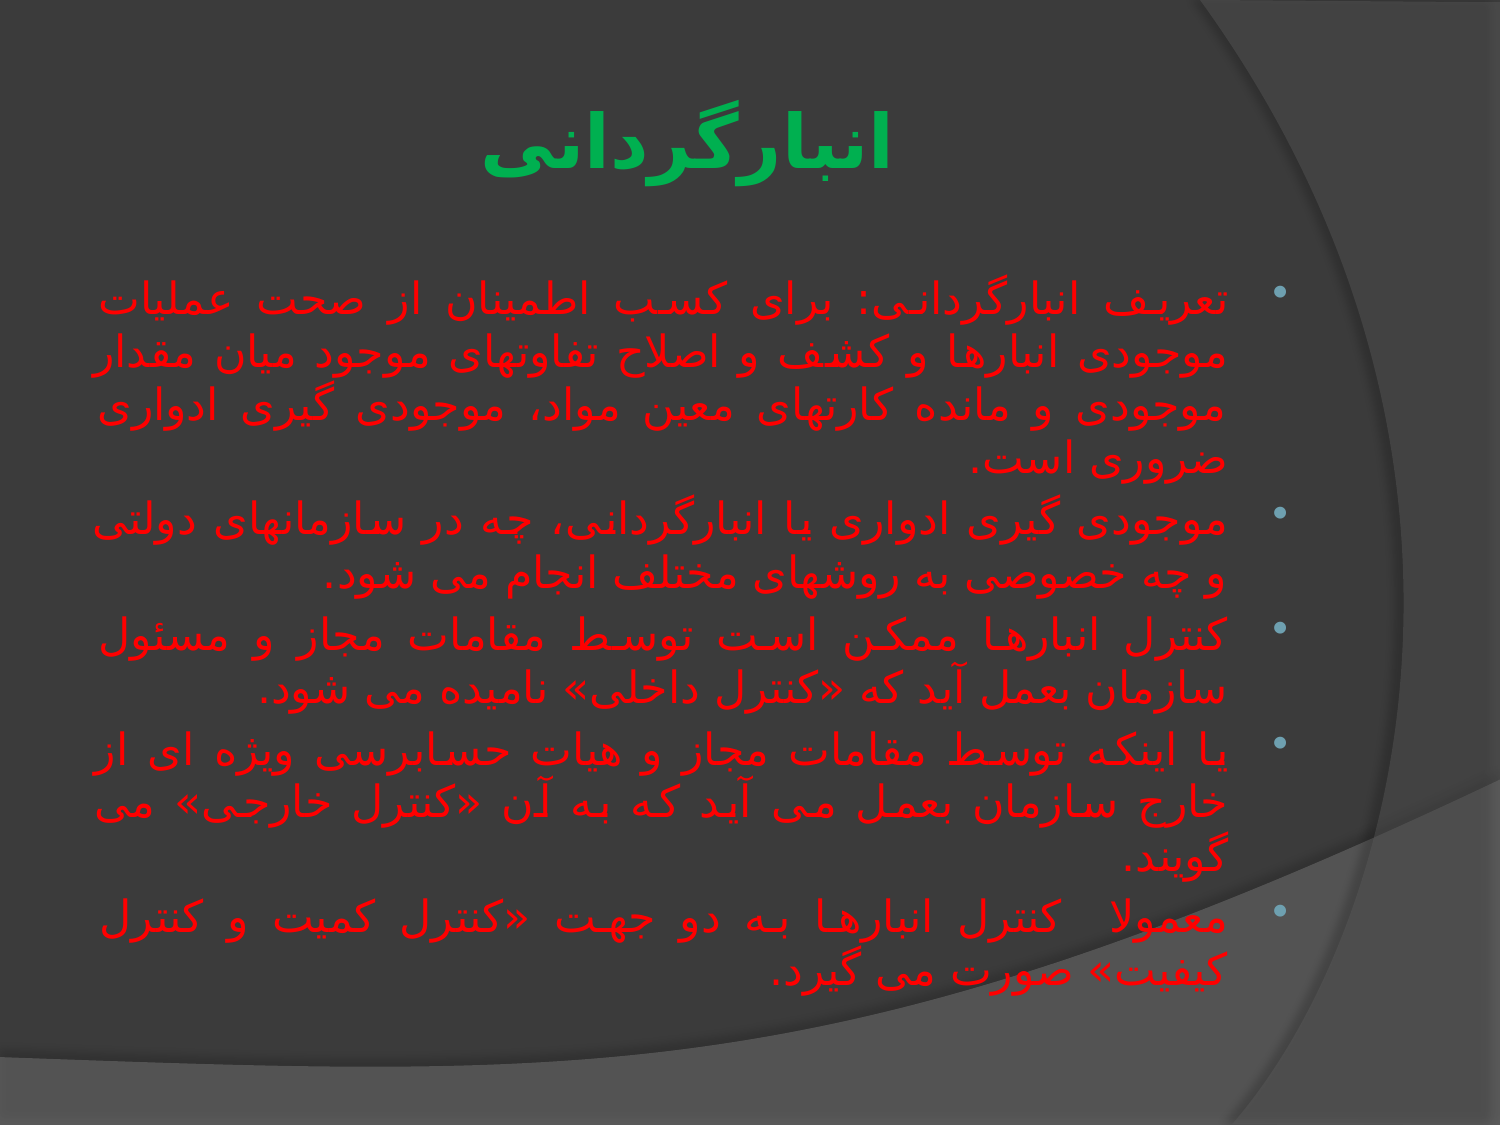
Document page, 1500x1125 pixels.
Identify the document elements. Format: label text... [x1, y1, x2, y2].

list تعریف انبارگردانی: برای کسب اطمینان از صحت عملیات موجودی انبارها و کشف و اصلاح تفاوتهای موجود میان مقدار موجودی و مانده کارتهای معین مواد، موجودی گیری ادواری ضروری است. موجودی گیری ادواری یا انبارگردانی، چه در سازمانهای دولتی و چه خصوصی به روشهای مختلف انجام می شود. کنترل انبارها ممکن است توسط مقامات مجاز و مسئول سازمان بعمل آید که «کنترل داخلی» نامیده می شود. یا اینکه توسط مقامات مجاز و هیات حسابرسی ویژه ای از خارج سازمان بعمل می آید که به آن «کنترل خارجی» می گویند. معمولا کنترل انبارها به دو جهت «کنترل کمیت و کنترل کیفیت» صورت می گیرد. [75, 262, 1300, 1005]
title انبارگردانی [75, 45, 1300, 233]
